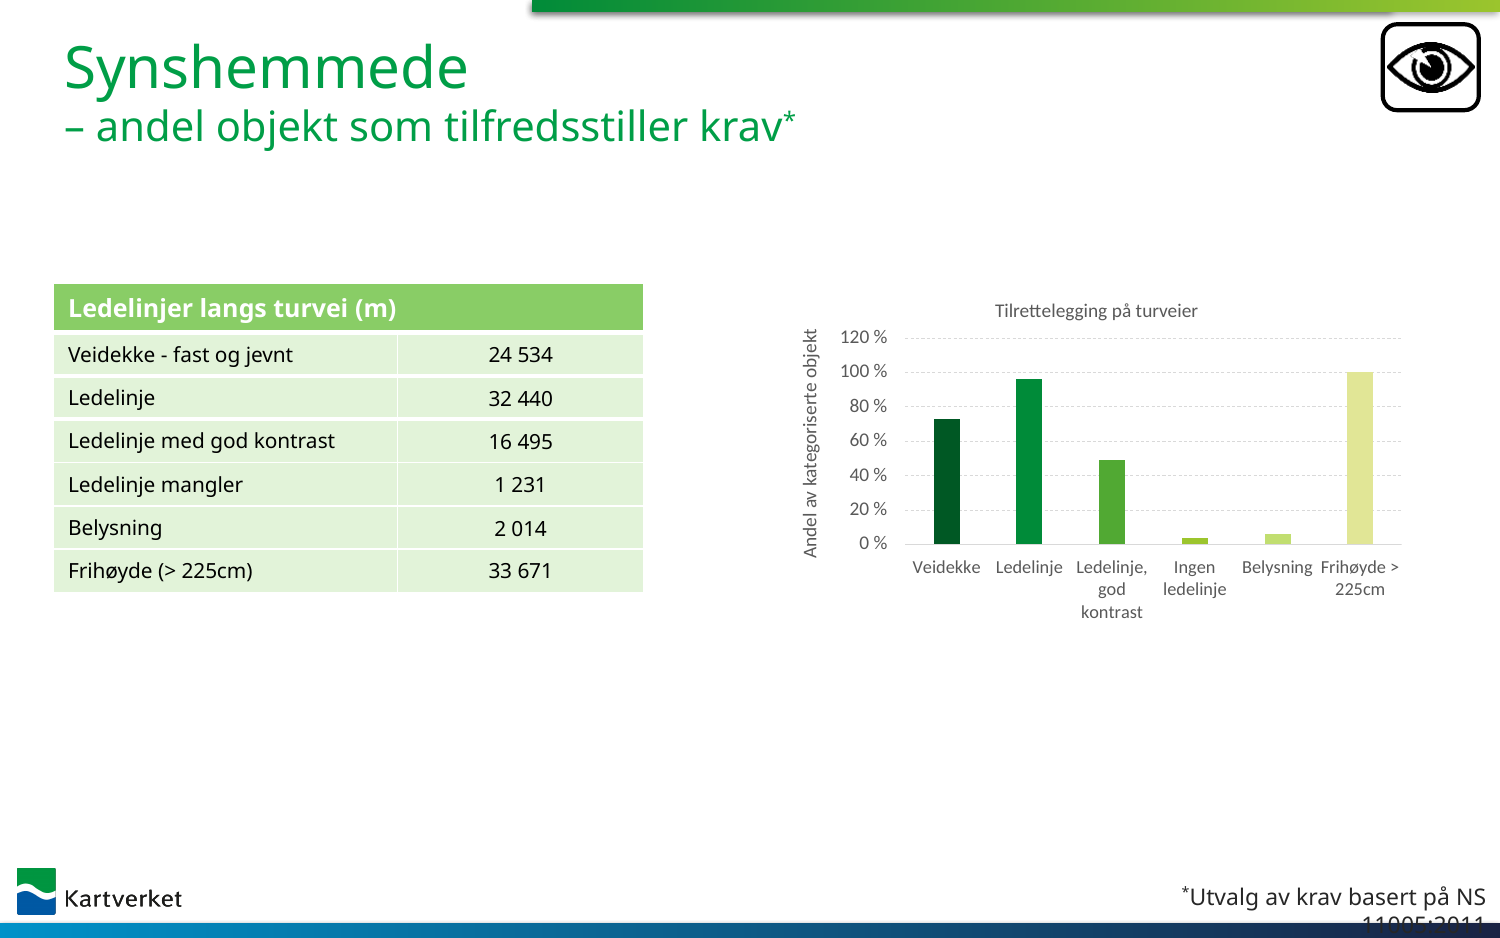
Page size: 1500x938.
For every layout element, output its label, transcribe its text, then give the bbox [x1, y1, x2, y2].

table_cell Ledelinje [54, 378, 397, 417]
table_cell Belysning [54, 507, 397, 548]
picture [791, 291, 1402, 630]
table_cell 16 495 [398, 421, 643, 462]
text_box Synshemmede – andel objekt som tilfredsstiller krav* [49, 24, 1431, 158]
table_cell Ledelinje mangler [54, 463, 397, 505]
table_cell Frihøyde (> 225cm) [54, 550, 397, 592]
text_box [1382, 24, 1480, 111]
table_cell 33 671 [398, 550, 643, 592]
table_header Ledelinjer langs turvei (m) [54, 284, 643, 330]
text_box *Utvalg av krav basert på NS 11005:2011 [1068, 873, 1500, 938]
table_cell 1 231 [398, 463, 643, 505]
table_cell 2 014 [398, 507, 643, 548]
table_cell Ledelinje med god kontrast [54, 421, 397, 462]
table_cell 32 440 [398, 378, 643, 417]
table_cell 24 534 [398, 335, 643, 374]
table_cell Veidekke - fast og jevnt [54, 335, 397, 374]
